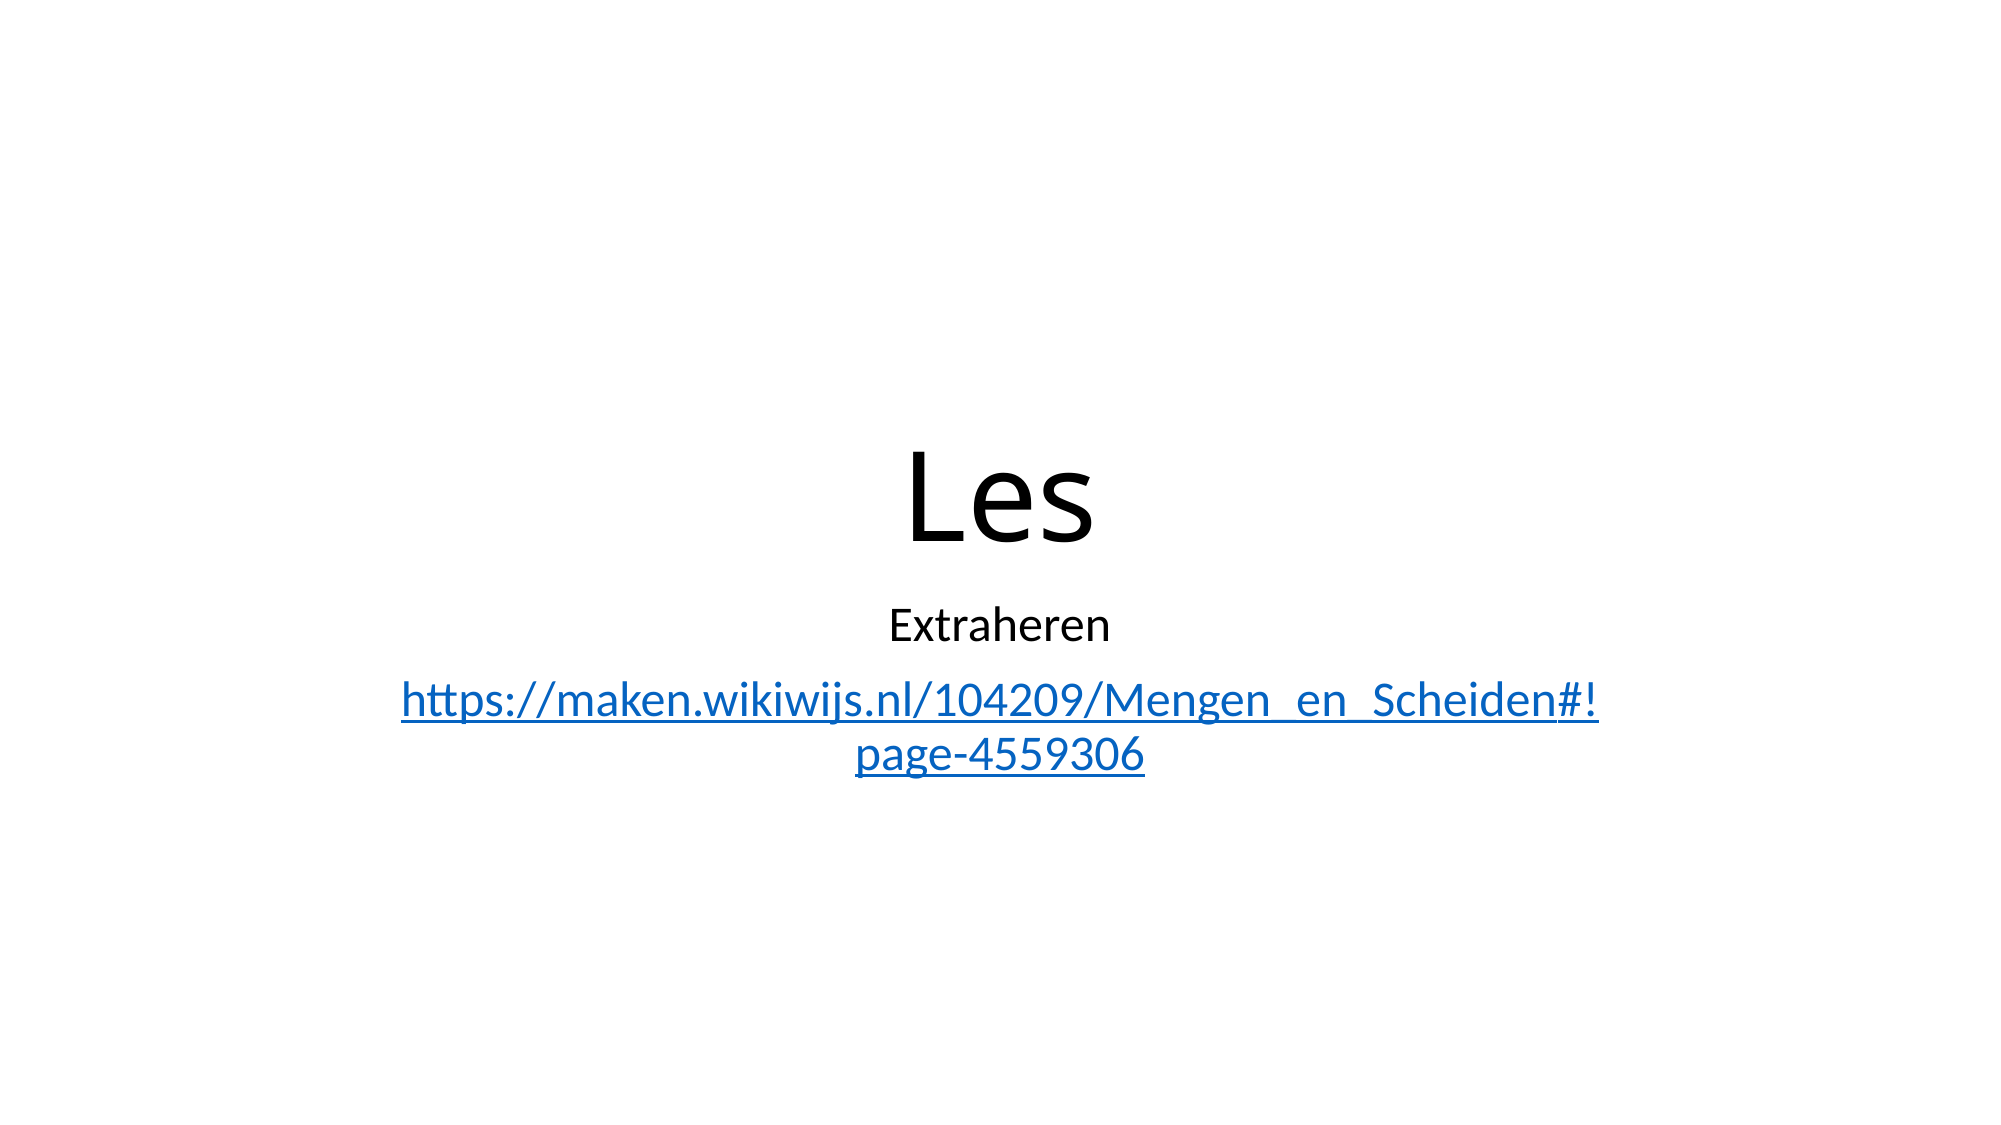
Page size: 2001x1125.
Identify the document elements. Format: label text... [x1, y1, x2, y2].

subtitle Extraheren https://maken.wikiwijs.nl/104209/Mengen_en_Scheiden#!page-4559306 [249, 590, 1750, 863]
title Les [249, 184, 1750, 576]
